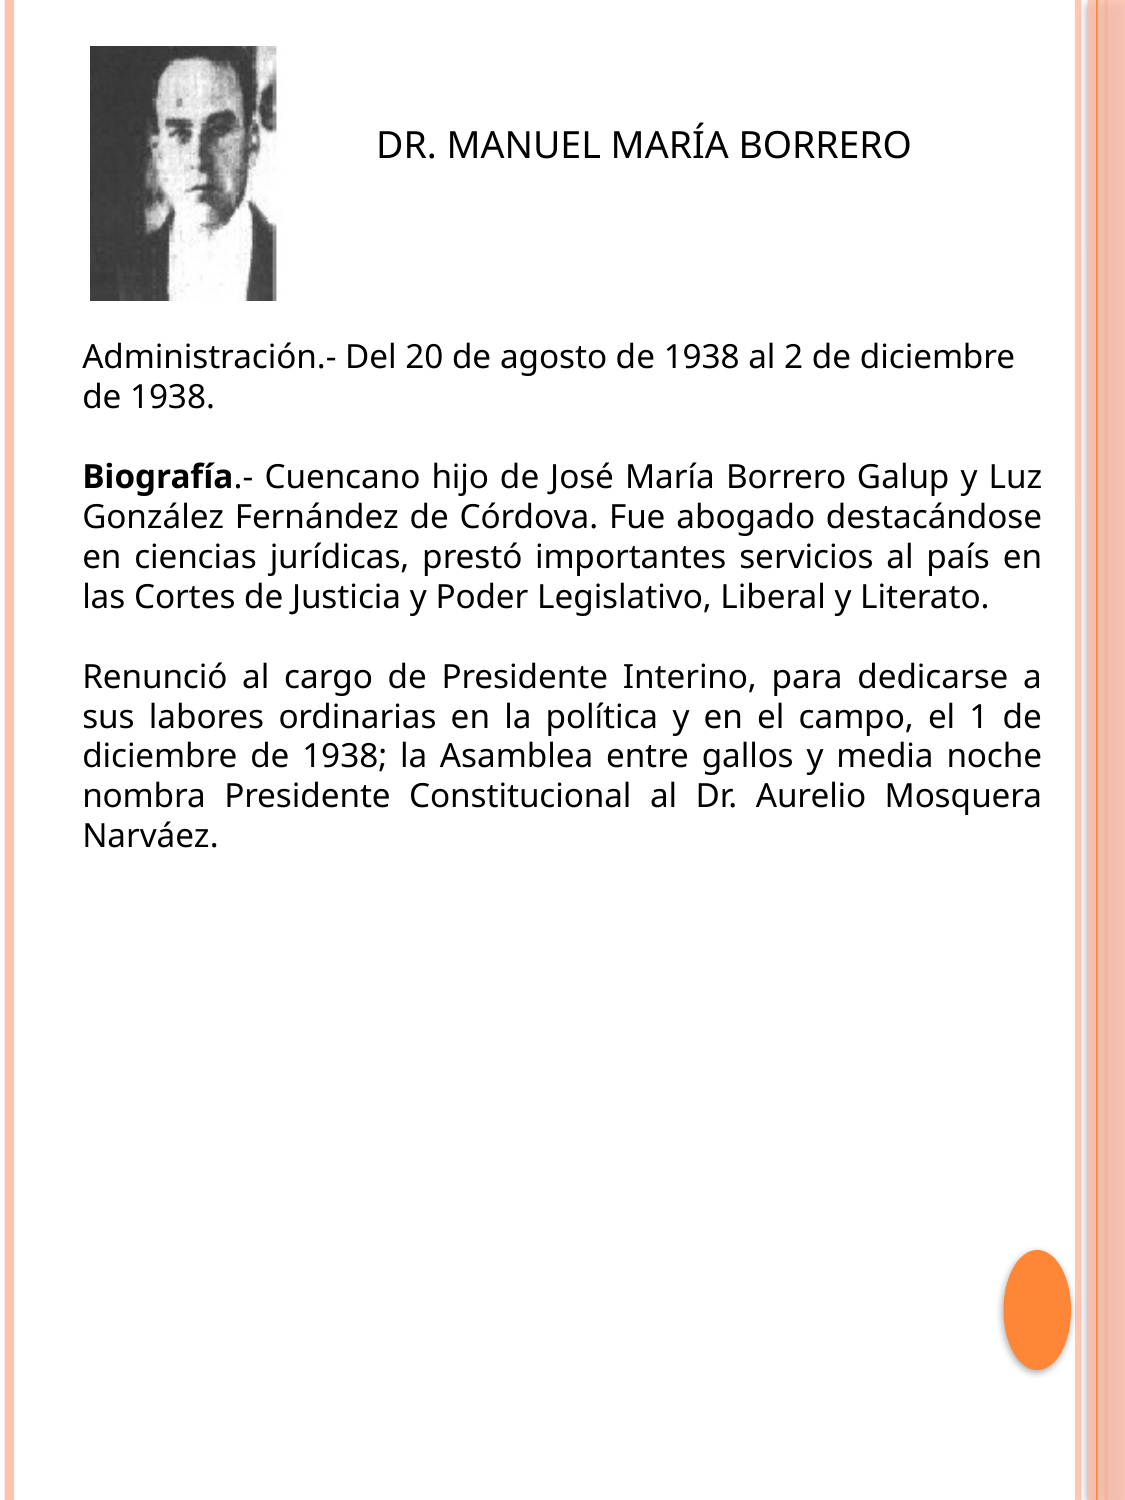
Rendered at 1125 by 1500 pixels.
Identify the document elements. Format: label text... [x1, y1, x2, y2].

text_box DR. MANUEL MARÍA BORRERO [361, 113, 937, 174]
picture [89, 46, 300, 302]
text_box Administración.- Del 20 de agosto de 1938 al 2 de diciembre de 1938. Biografía.- Cuencano hijo de José María Borrero Galup y Luz González Fernández de Córdova. Fue abogado destacándose en ciencias jurídicas, prestó importantes servicios al país en las Cortes de Justicia y Poder Legislativo, Liberal y Literato. Renunció al cargo de Presidente Interino, para dedicarse a sus labores ordinarias en la política y en el campo, el 1 de diciembre de 1938; la Asamblea entre gallos y media noche nombra Presidente Constitucional al Dr. Aurelio Mosquera Narváez. [67, 328, 1059, 862]
